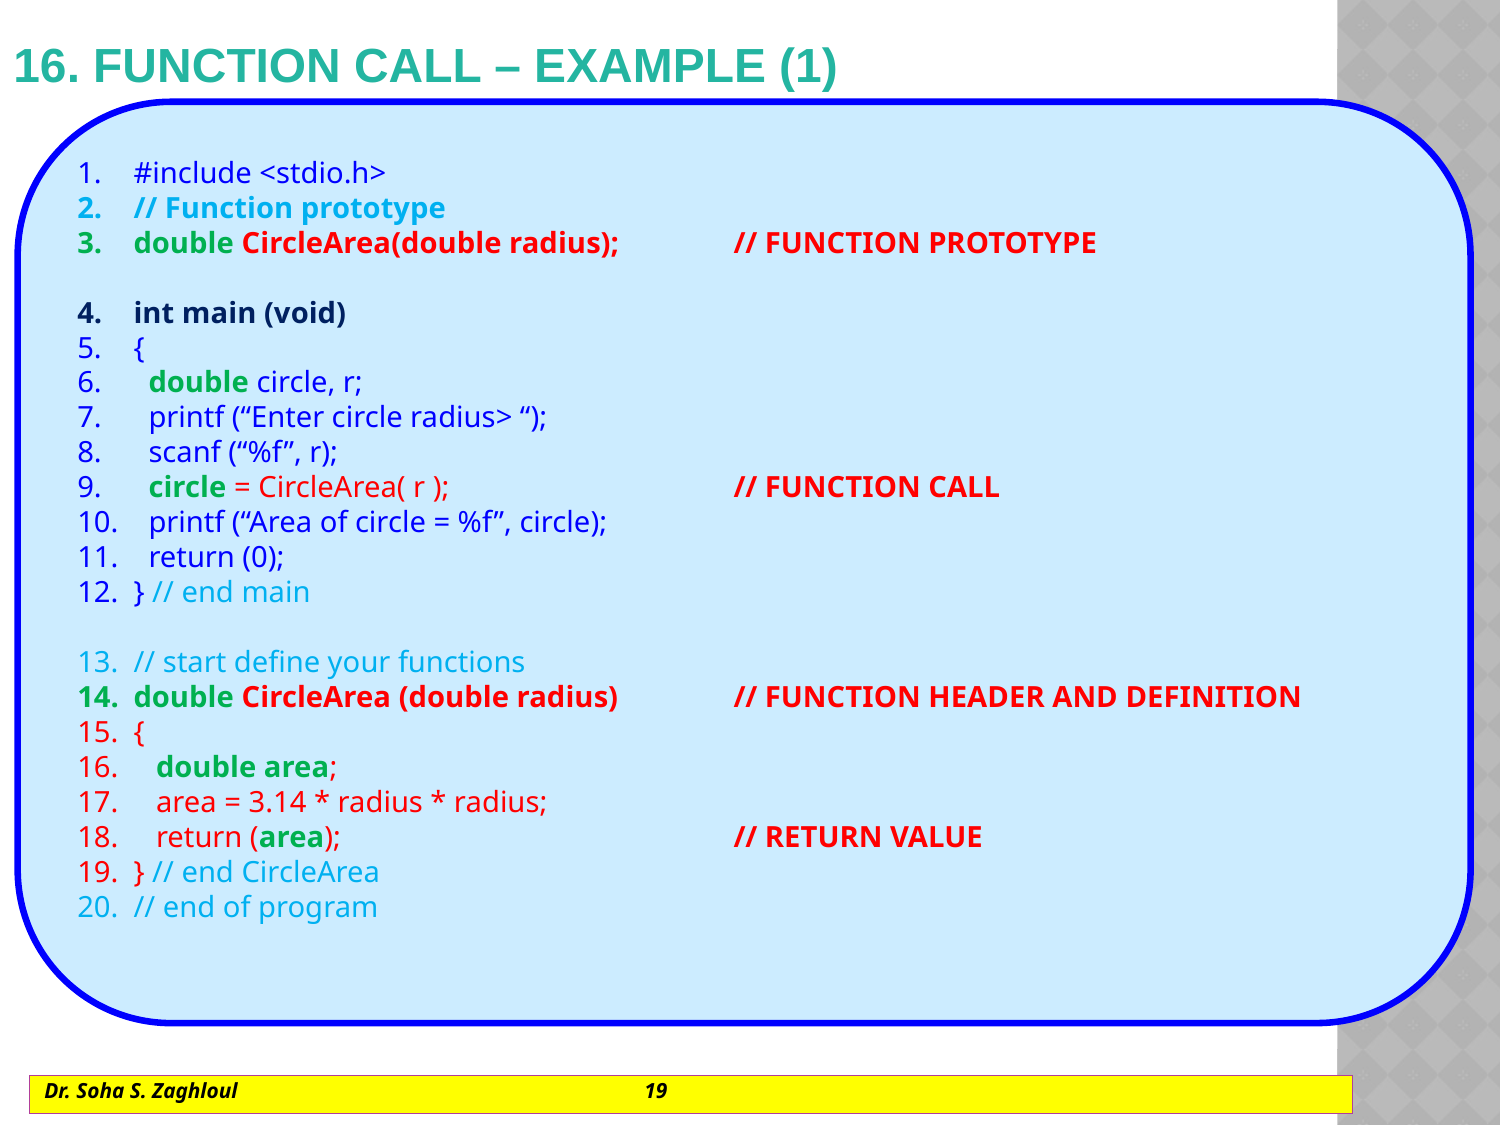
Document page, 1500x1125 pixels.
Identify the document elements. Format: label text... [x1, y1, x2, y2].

title 16. Function call – EXAMPLE (1) [5, 19, 1341, 93]
list [29, 93, 1341, 187]
text_box #include <stdio.h> // Function prototype double CircleArea(double radius); // FUNCTION PROTOTYPE int main (void) { double circle, r; printf (“Enter circle radius> “); scanf (“%f”, r); circle = CircleArea( r ); // FUNCTION CALL printf (“Area of circle = %f”, circle); return (0); } // end main // start define your functions double CircleArea (double radius) // FUNCTION HEADER AND DEFINITION { double area; area = 3.14 * radius * radius; return (area); // RETURN VALUE } // end CircleArea // end of program [14, 98, 1474, 1027]
text_box Dr. Soha S. Zaghloul 19 [29, 1075, 1353, 1114]
list [29, 938, 1341, 1059]
